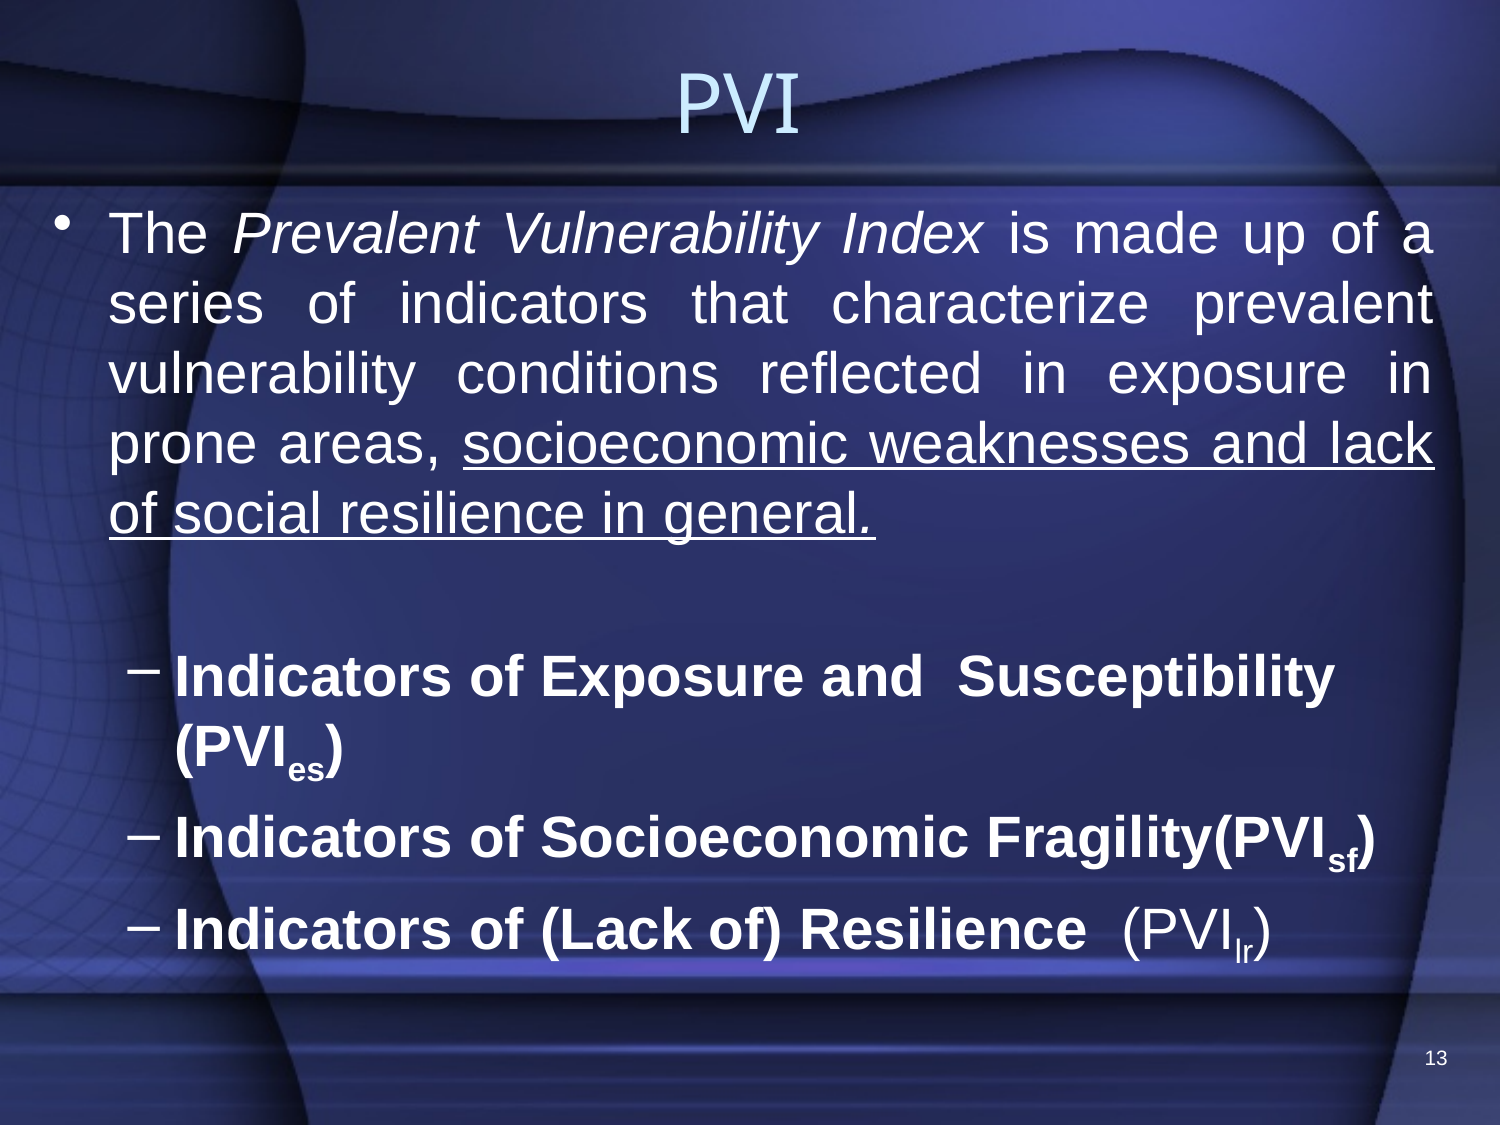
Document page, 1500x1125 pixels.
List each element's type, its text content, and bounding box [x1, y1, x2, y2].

slide_number 13 [1149, 1037, 1463, 1101]
picture [0, 0, 1500, 1125]
title PVI [187, 24, 1288, 176]
list The Prevalent Vulnerability Index is made up of a series of indicators that characterize prevalent vulnerability conditions reflected in exposure in prone areas, socioeconomic weaknesses and lack of social resilience in general. Indicators of Exposure and Susceptibility (PVIes) Indicators of Socioeconomic Fragility(PVIsf) Indicators of (Lack of) Resilience (PVIlr) [37, 187, 1451, 1038]
